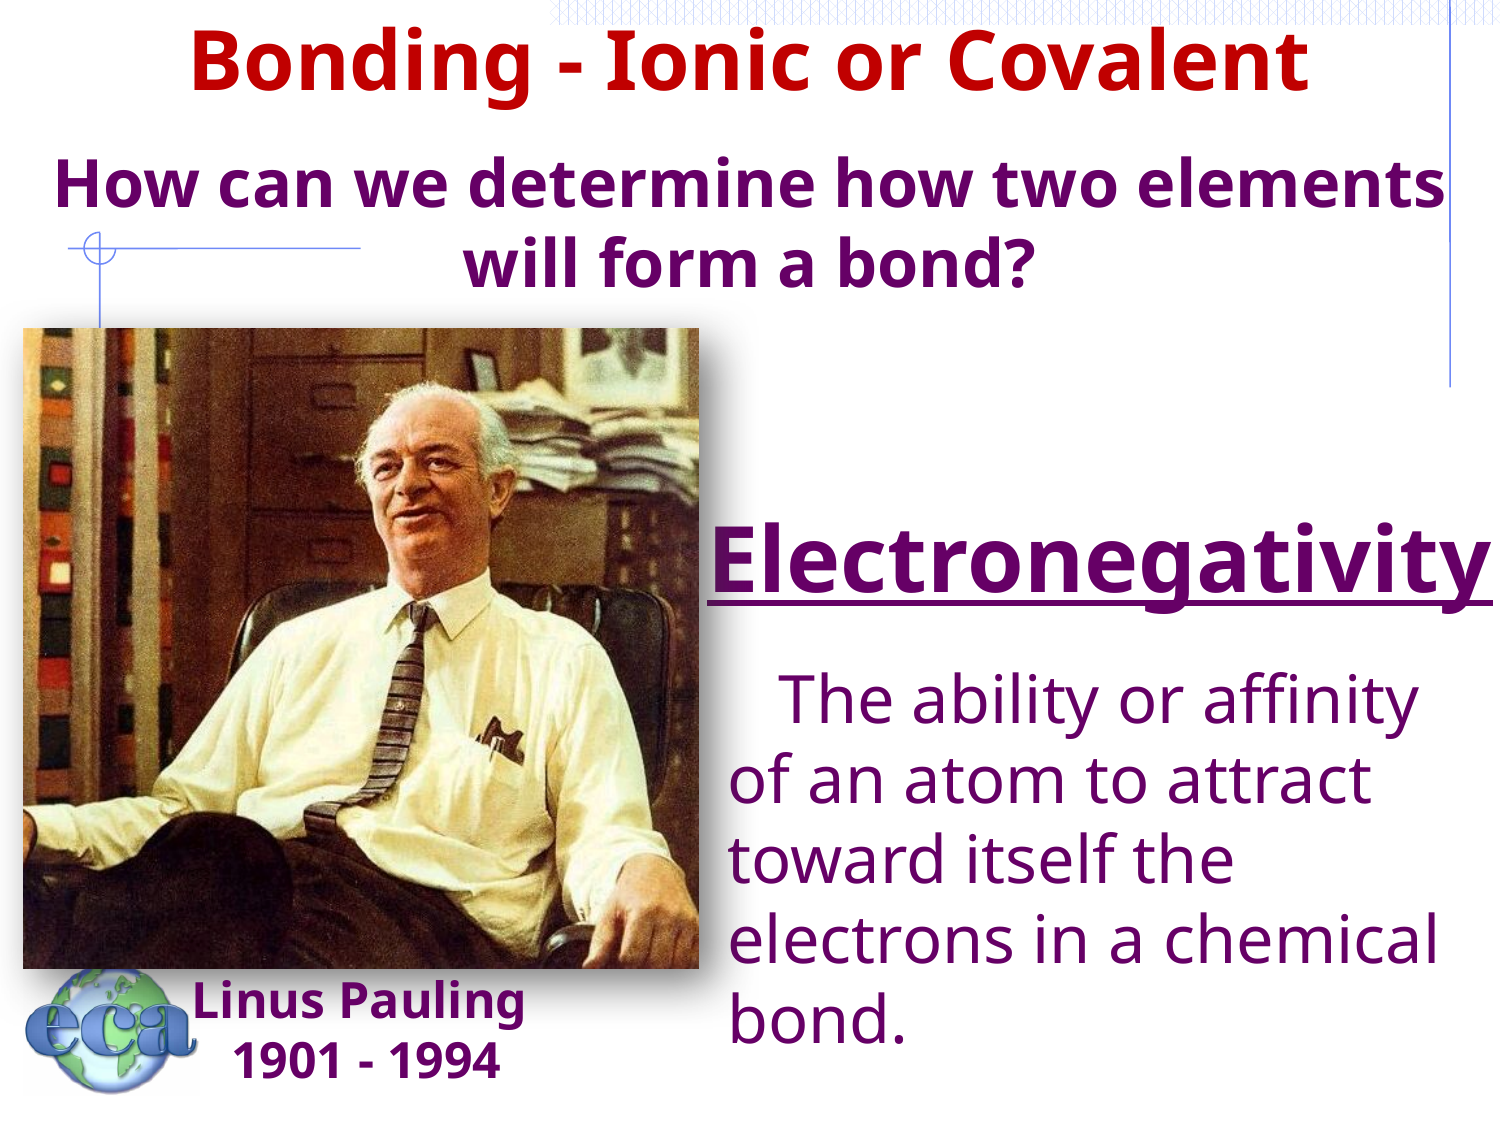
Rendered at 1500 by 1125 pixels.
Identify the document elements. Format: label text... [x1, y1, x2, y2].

text_box Bonding - Ionic or Covalent How can we determine how two elements will form a bond? [0, 0, 1500, 308]
text_box The ability or affinity of an atom to attract toward itself the electrons in a chemical bond. [730, 650, 1475, 1000]
text_box Linus Pauling 1901 - 1994 [152, 977, 580, 1096]
picture [23, 327, 699, 1096]
text_box Electronegativity [747, 500, 1500, 613]
